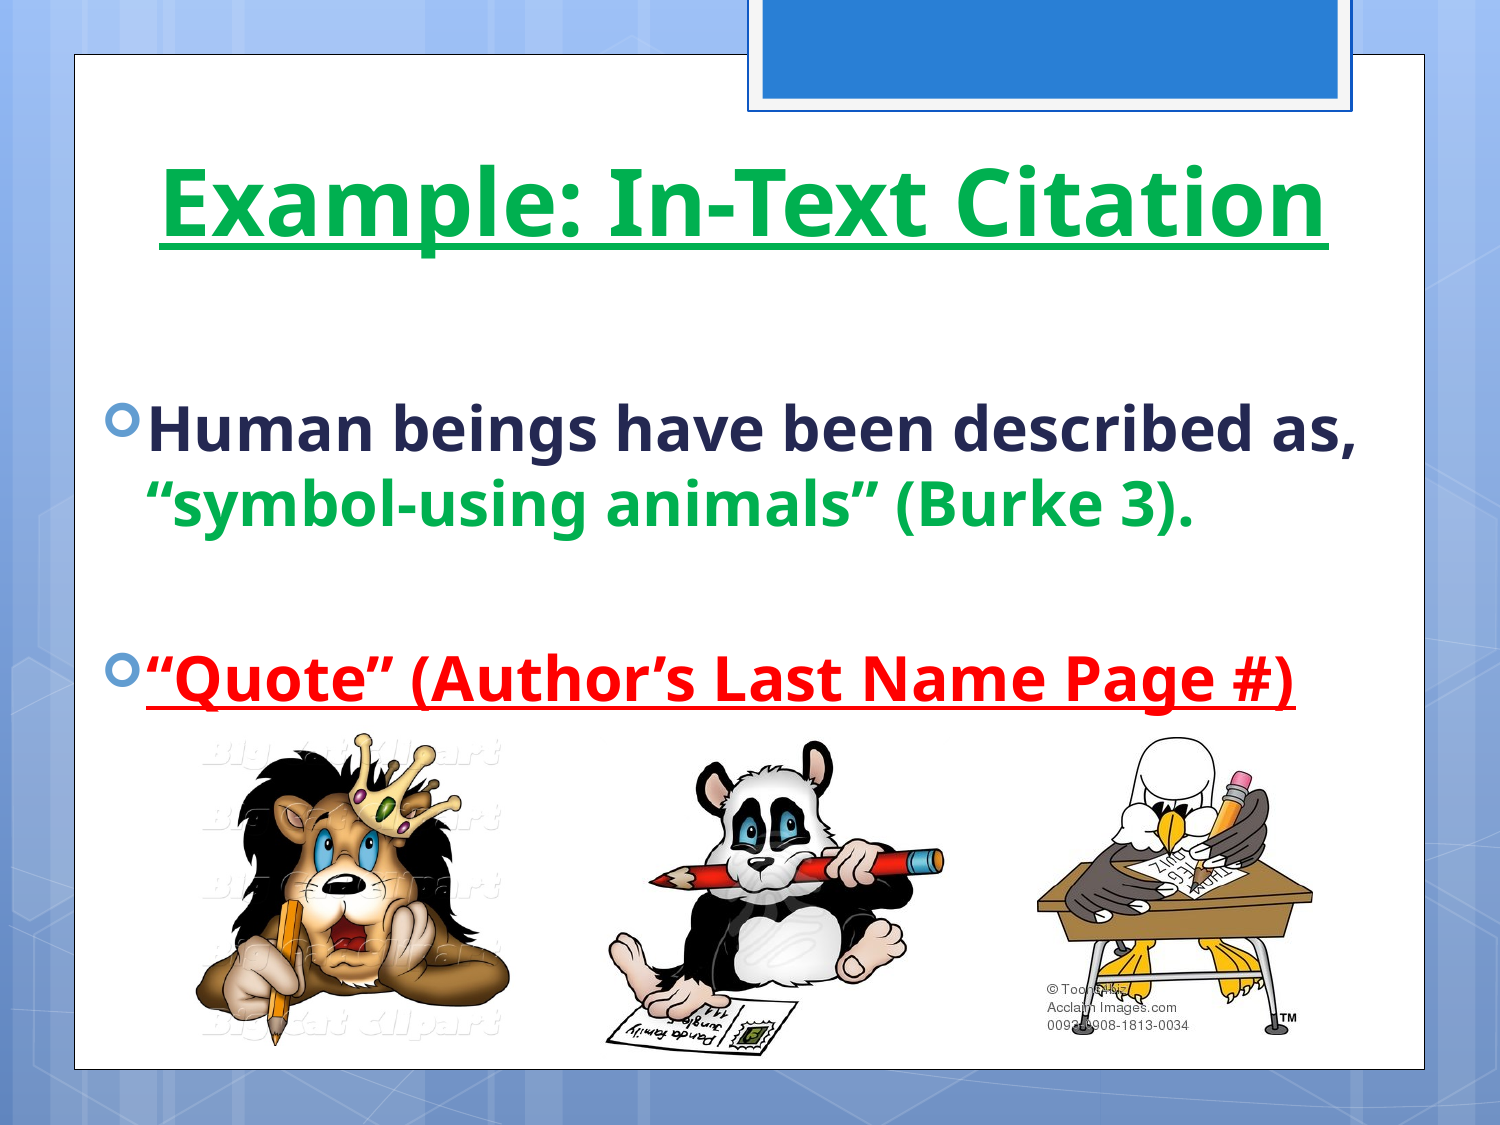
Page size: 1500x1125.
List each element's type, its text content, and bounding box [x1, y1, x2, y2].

title Example: In-Text Citation [62, 75, 1425, 263]
picture [187, 724, 518, 1046]
list Human beings have been described as, “symbol-using animals” (Burke 3). “Quote” (Author’s Last Name Page #) [75, 381, 1425, 957]
picture [1037, 737, 1313, 1035]
picture [599, 737, 951, 1059]
